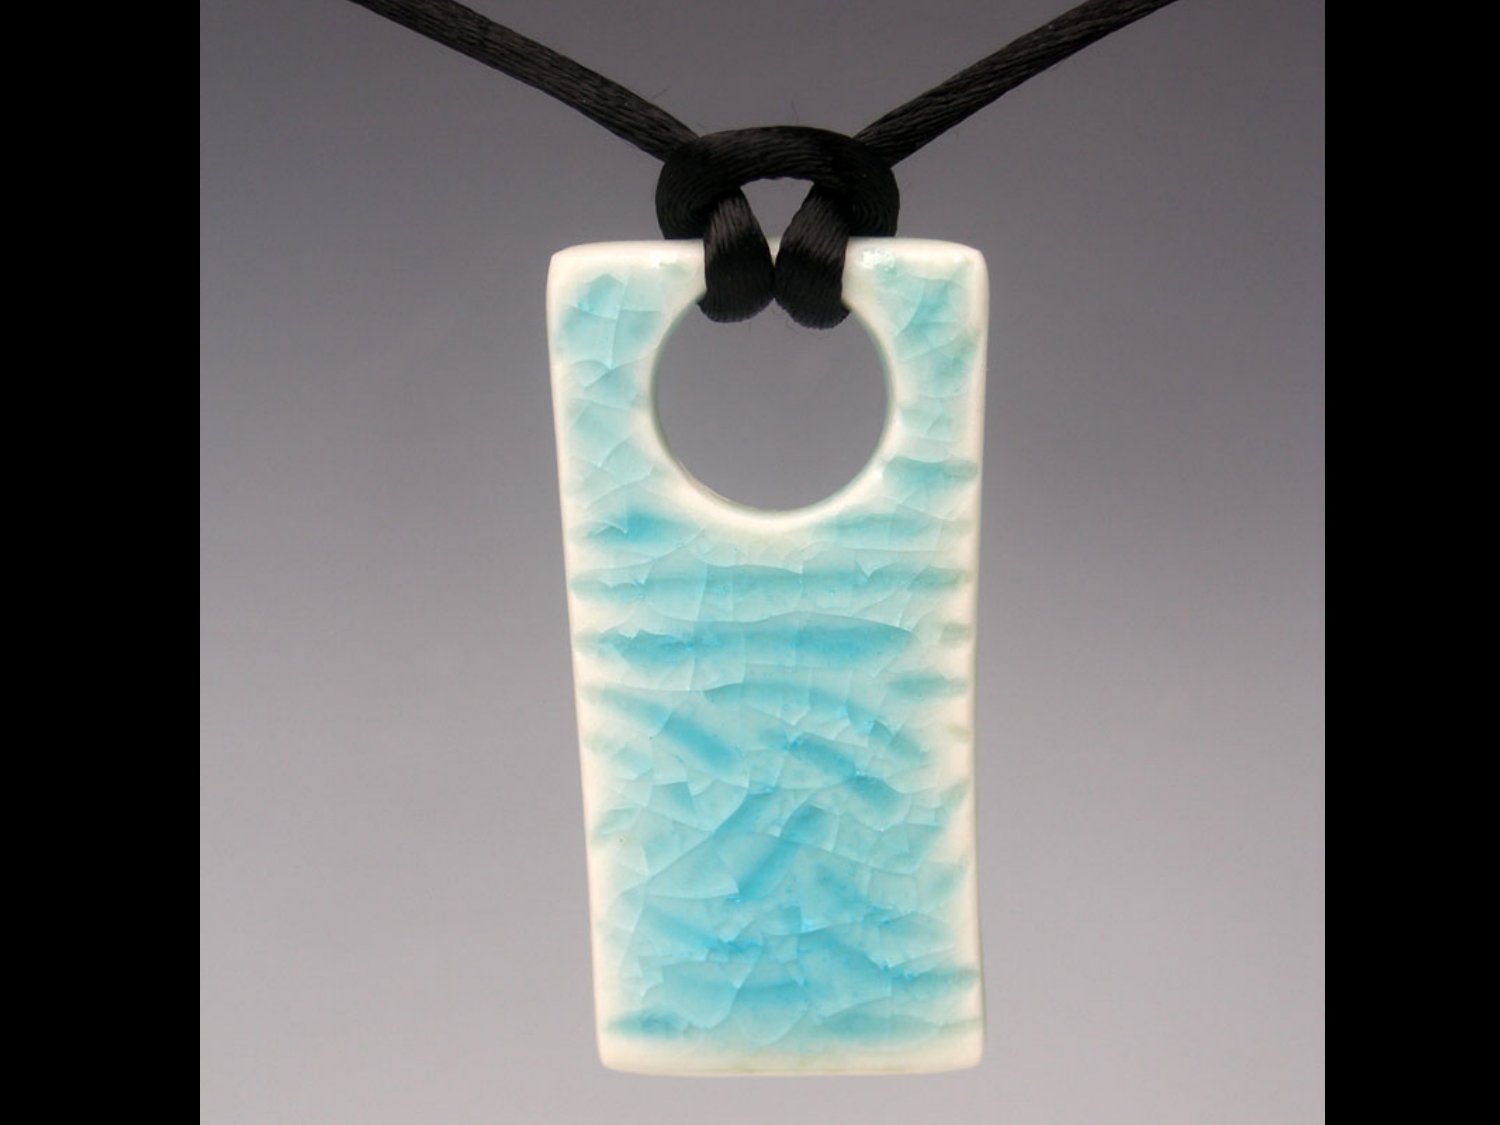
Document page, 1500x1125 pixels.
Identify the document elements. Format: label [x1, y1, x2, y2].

picture [199, 0, 1326, 1125]
